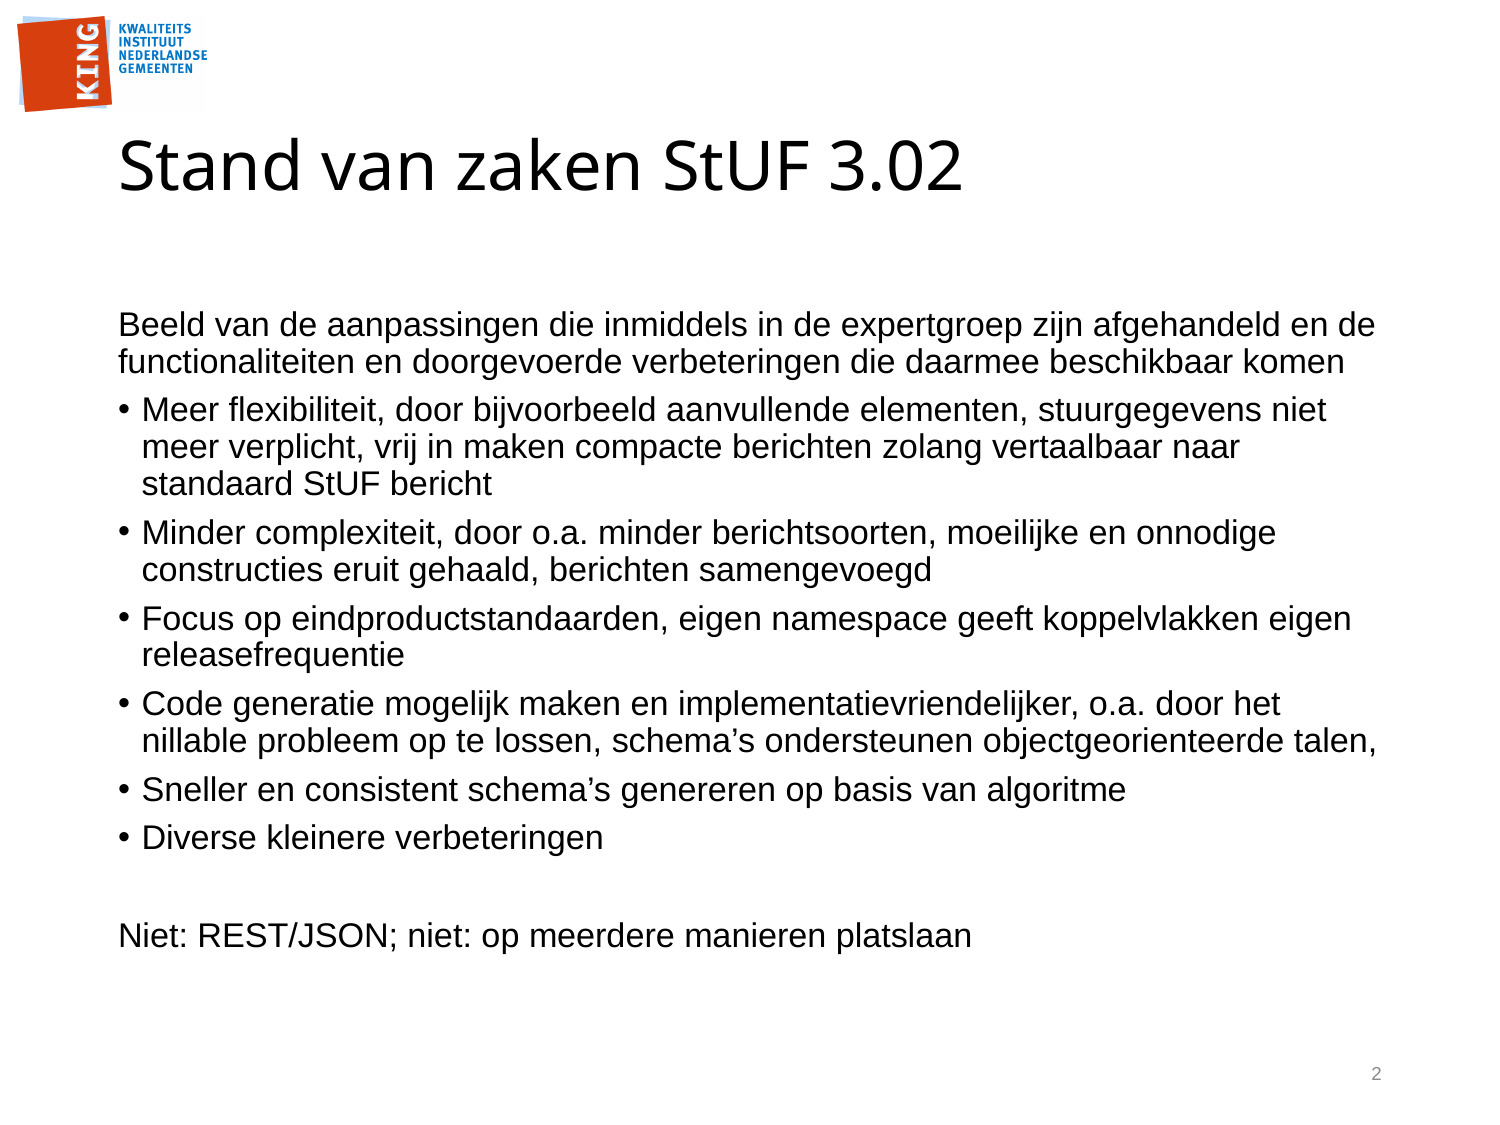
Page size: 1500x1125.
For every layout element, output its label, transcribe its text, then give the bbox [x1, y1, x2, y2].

list Beeld van de aanpassingen die inmiddels in de expertgroep zijn afgehandeld en de functionaliteiten en doorgevoerde verbeteringen die daarmee beschikbaar komen Meer flexibiliteit, door bijvoorbeeld aanvullende elementen, stuurgegevens niet meer verplicht, vrij in maken compacte berichten zolang vertaalbaar naar standaard StUF bericht Minder complexiteit, door o.a. minder berichtsoorten, moeilijke en onnodige constructies eruit gehaald, berichten samengevoegd Focus op eindproductstandaarden, eigen namespace geeft koppelvlakken eigen releasefrequentie Code generatie mogelijk maken en implementatievriendelijker, o.a. door het nillable probleem op te lossen, schema’s ondersteunen objectgeorienteerde talen, Sneller en consistent schema’s genereren op basis van algoritme Diverse kleinere verbeteringen Niet: REST/JSON; niet: op meerdere manieren platslaan [103, 299, 1397, 1014]
slide_number 2 [1059, 1042, 1397, 1103]
picture [17, 16, 207, 112]
title Stand van zaken StUF 3.02 [103, 59, 1397, 278]
